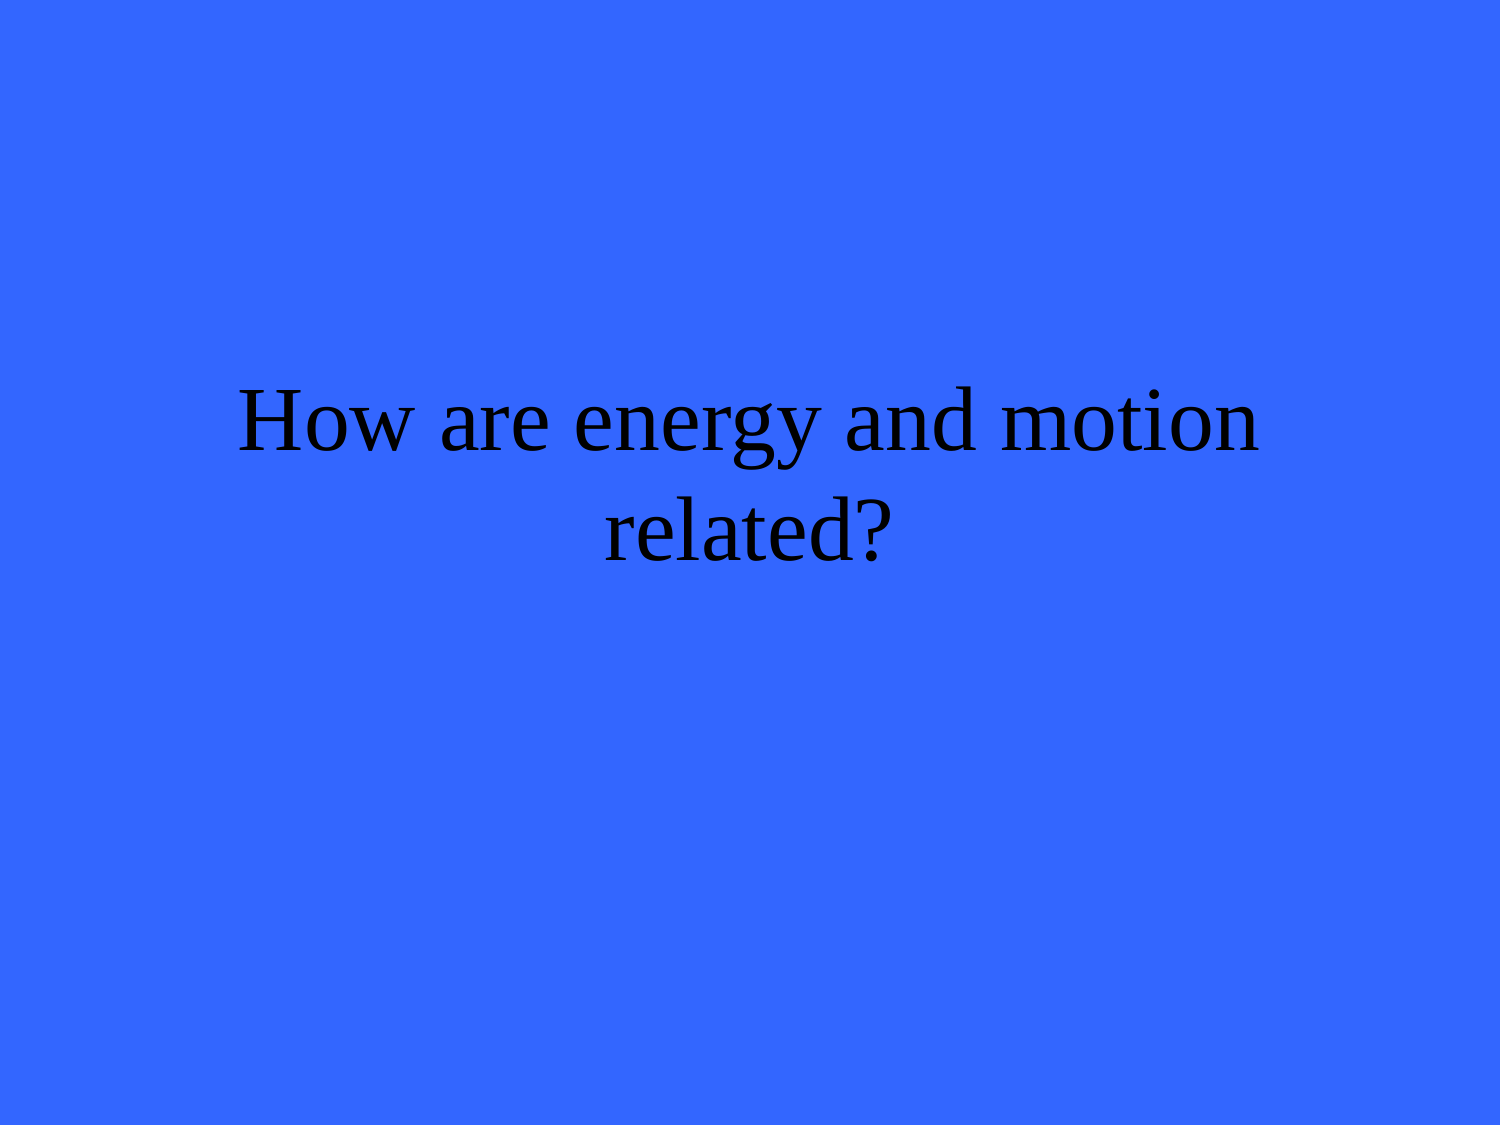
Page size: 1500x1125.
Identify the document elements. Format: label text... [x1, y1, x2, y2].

title How are energy and motion related? [112, 374, 1388, 563]
